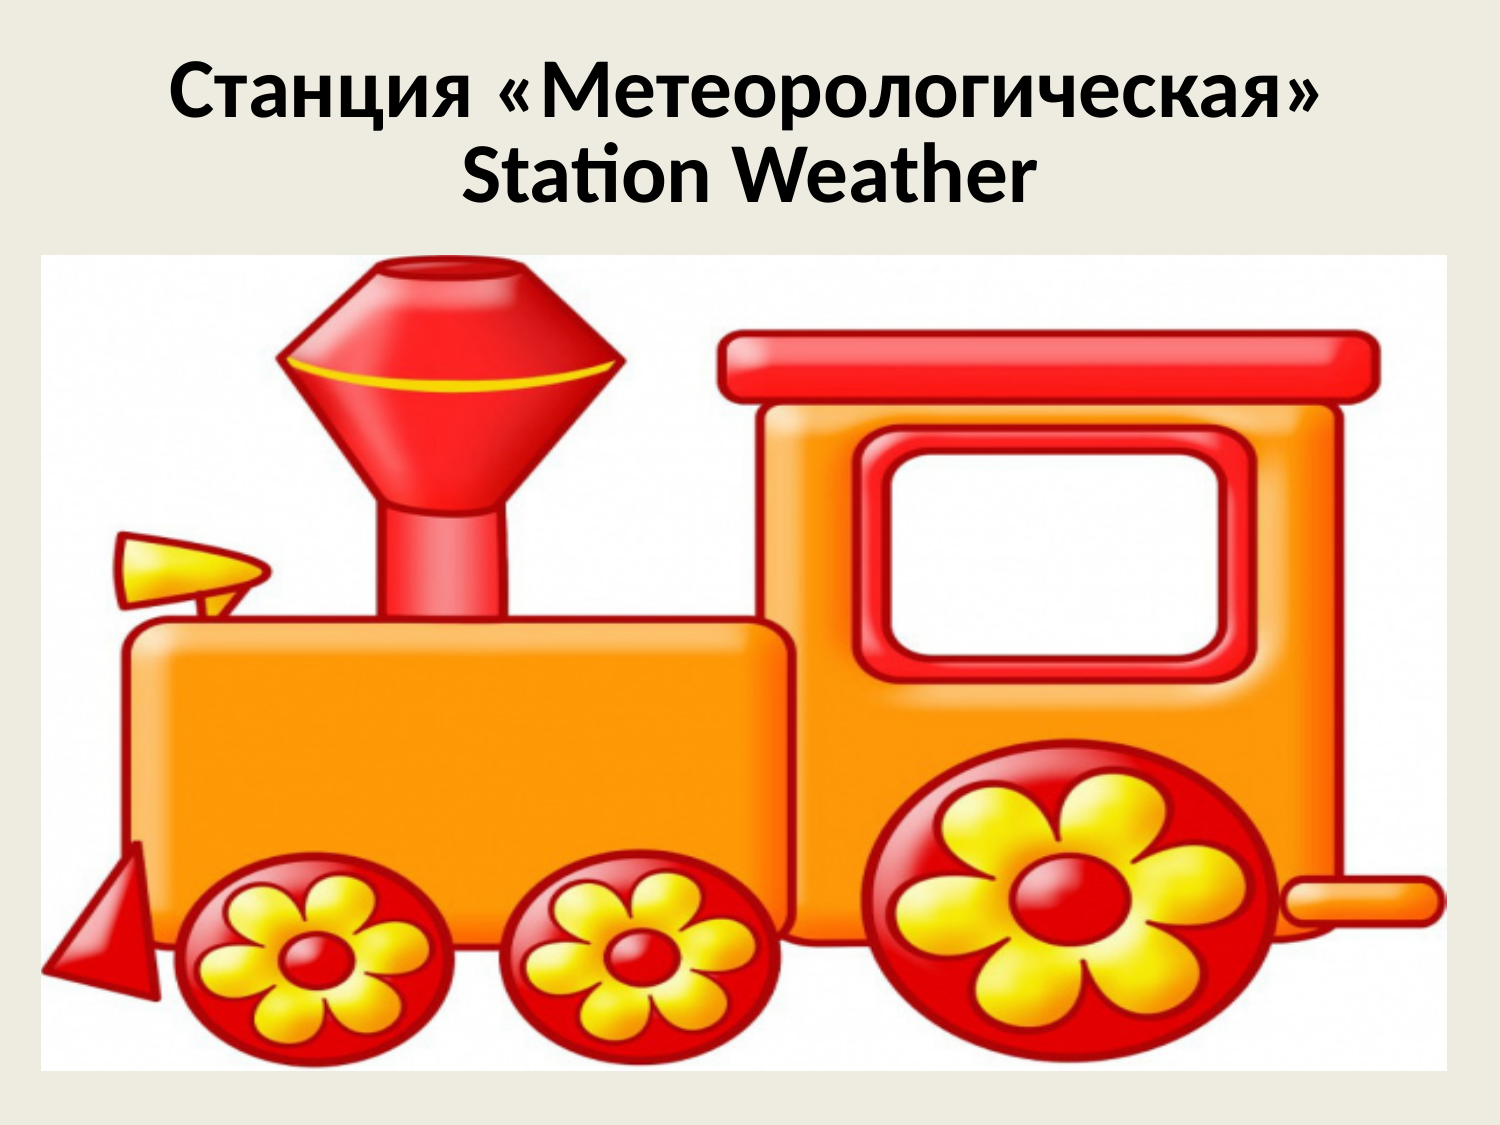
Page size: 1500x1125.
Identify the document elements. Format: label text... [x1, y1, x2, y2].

title Станция «Метеорологическая» Station Weather [75, 45, 1425, 233]
picture [41, 255, 1448, 1071]
